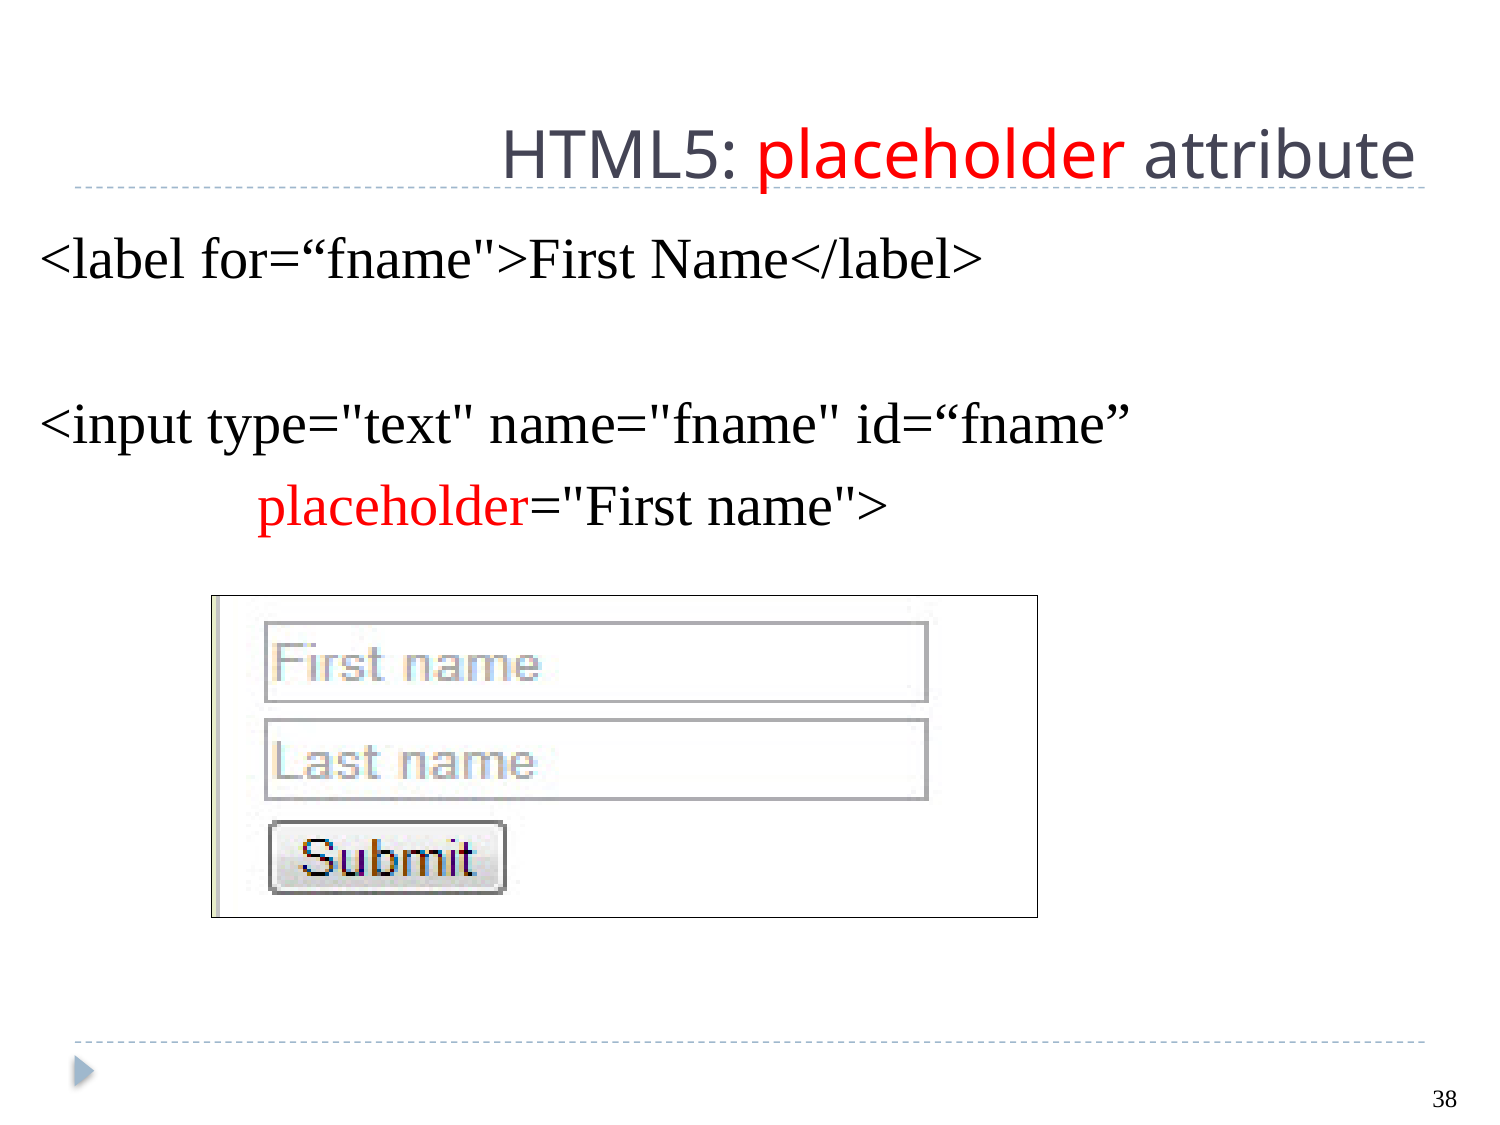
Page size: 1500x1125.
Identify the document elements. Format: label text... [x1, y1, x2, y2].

title HTML5: placeholder attribute [157, 11, 1433, 200]
slide_number 38 [1417, 1075, 1500, 1125]
list <label for=“fname">First Name</label> <input type="text" name="fname" id=“fname” placeholder="First name"> [24, 212, 1463, 1025]
picture [212, 595, 1038, 918]
